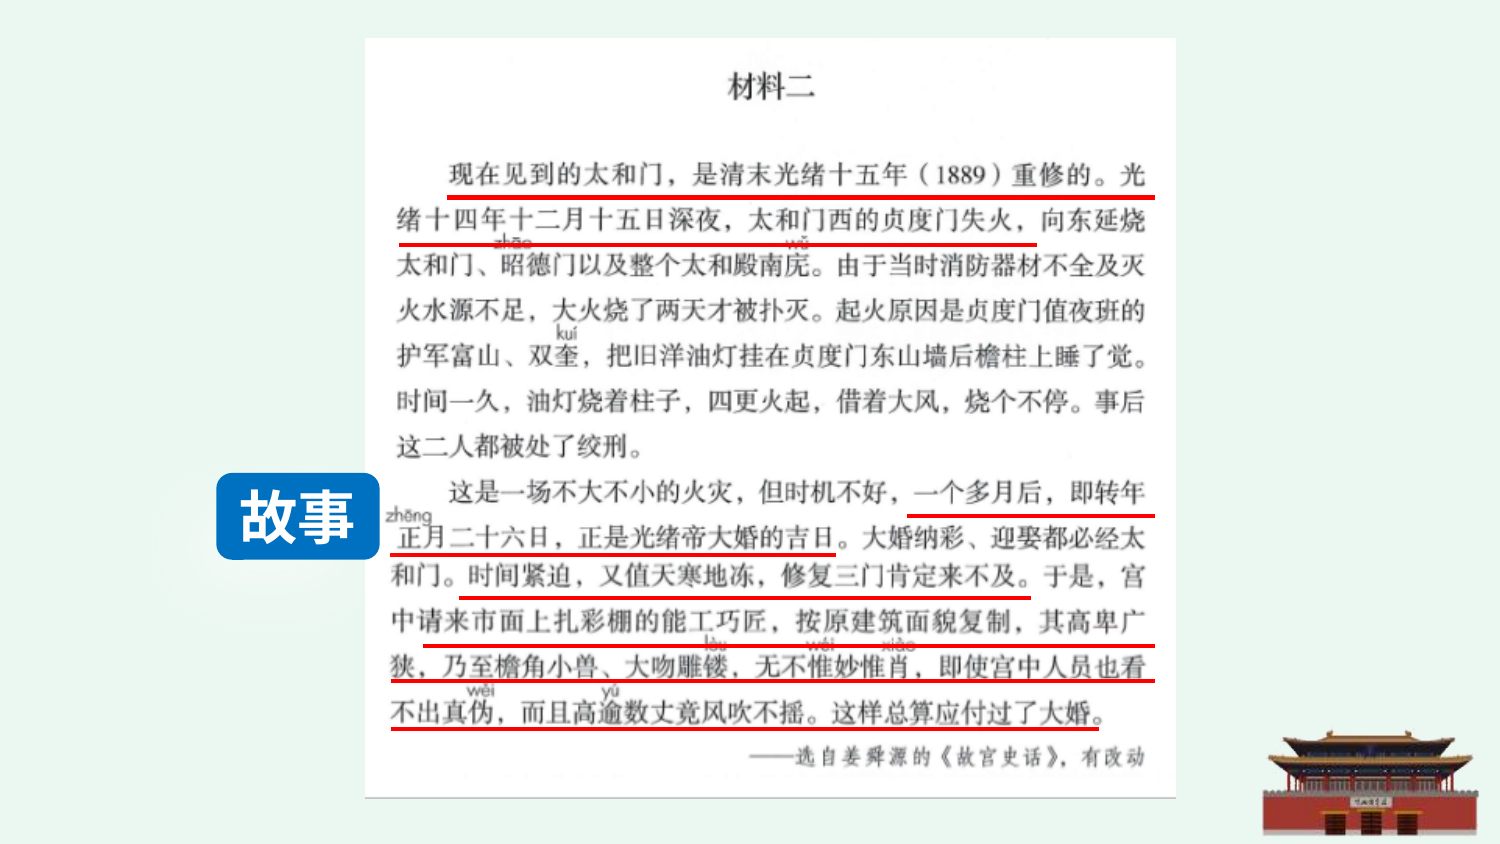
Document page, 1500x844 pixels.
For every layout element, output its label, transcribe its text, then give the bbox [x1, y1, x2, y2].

picture [1253, 725, 1484, 838]
text_box 故事 [216, 472, 359, 560]
picture [364, 38, 1176, 799]
